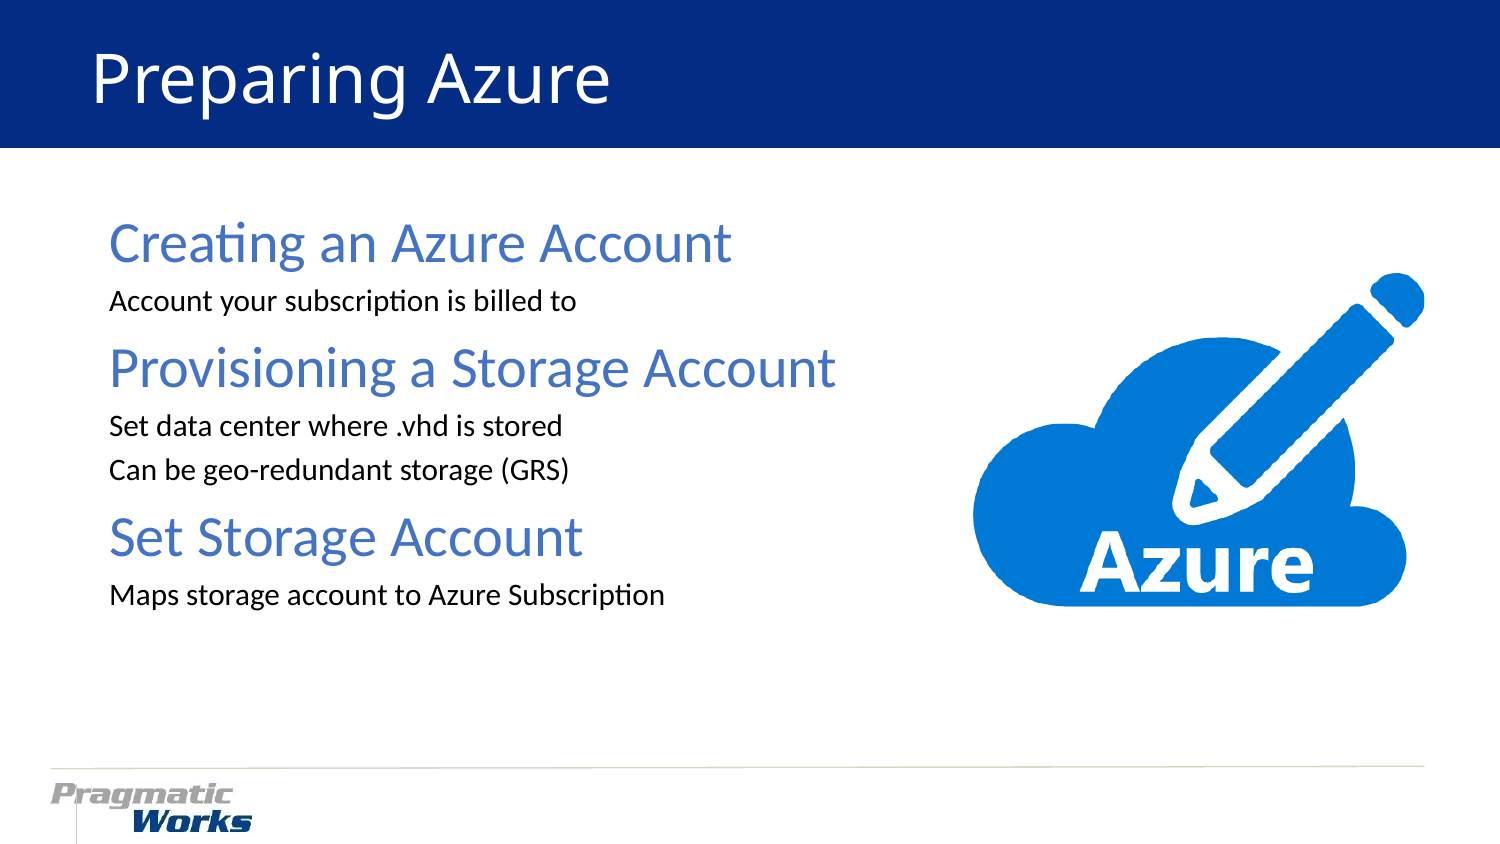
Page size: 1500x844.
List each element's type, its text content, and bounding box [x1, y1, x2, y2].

title Preparing Azure [75, 0, 1370, 164]
picture [972, 212, 1425, 666]
picture [50, 783, 252, 832]
list Creating an Azure Account Account your subscription is billed to Provisioning a Storage Account Set data center where .vhd is stored Can be geo-redundant storage (GRS) Set Storage Account Maps storage account to Azure Subscription [94, 196, 937, 782]
